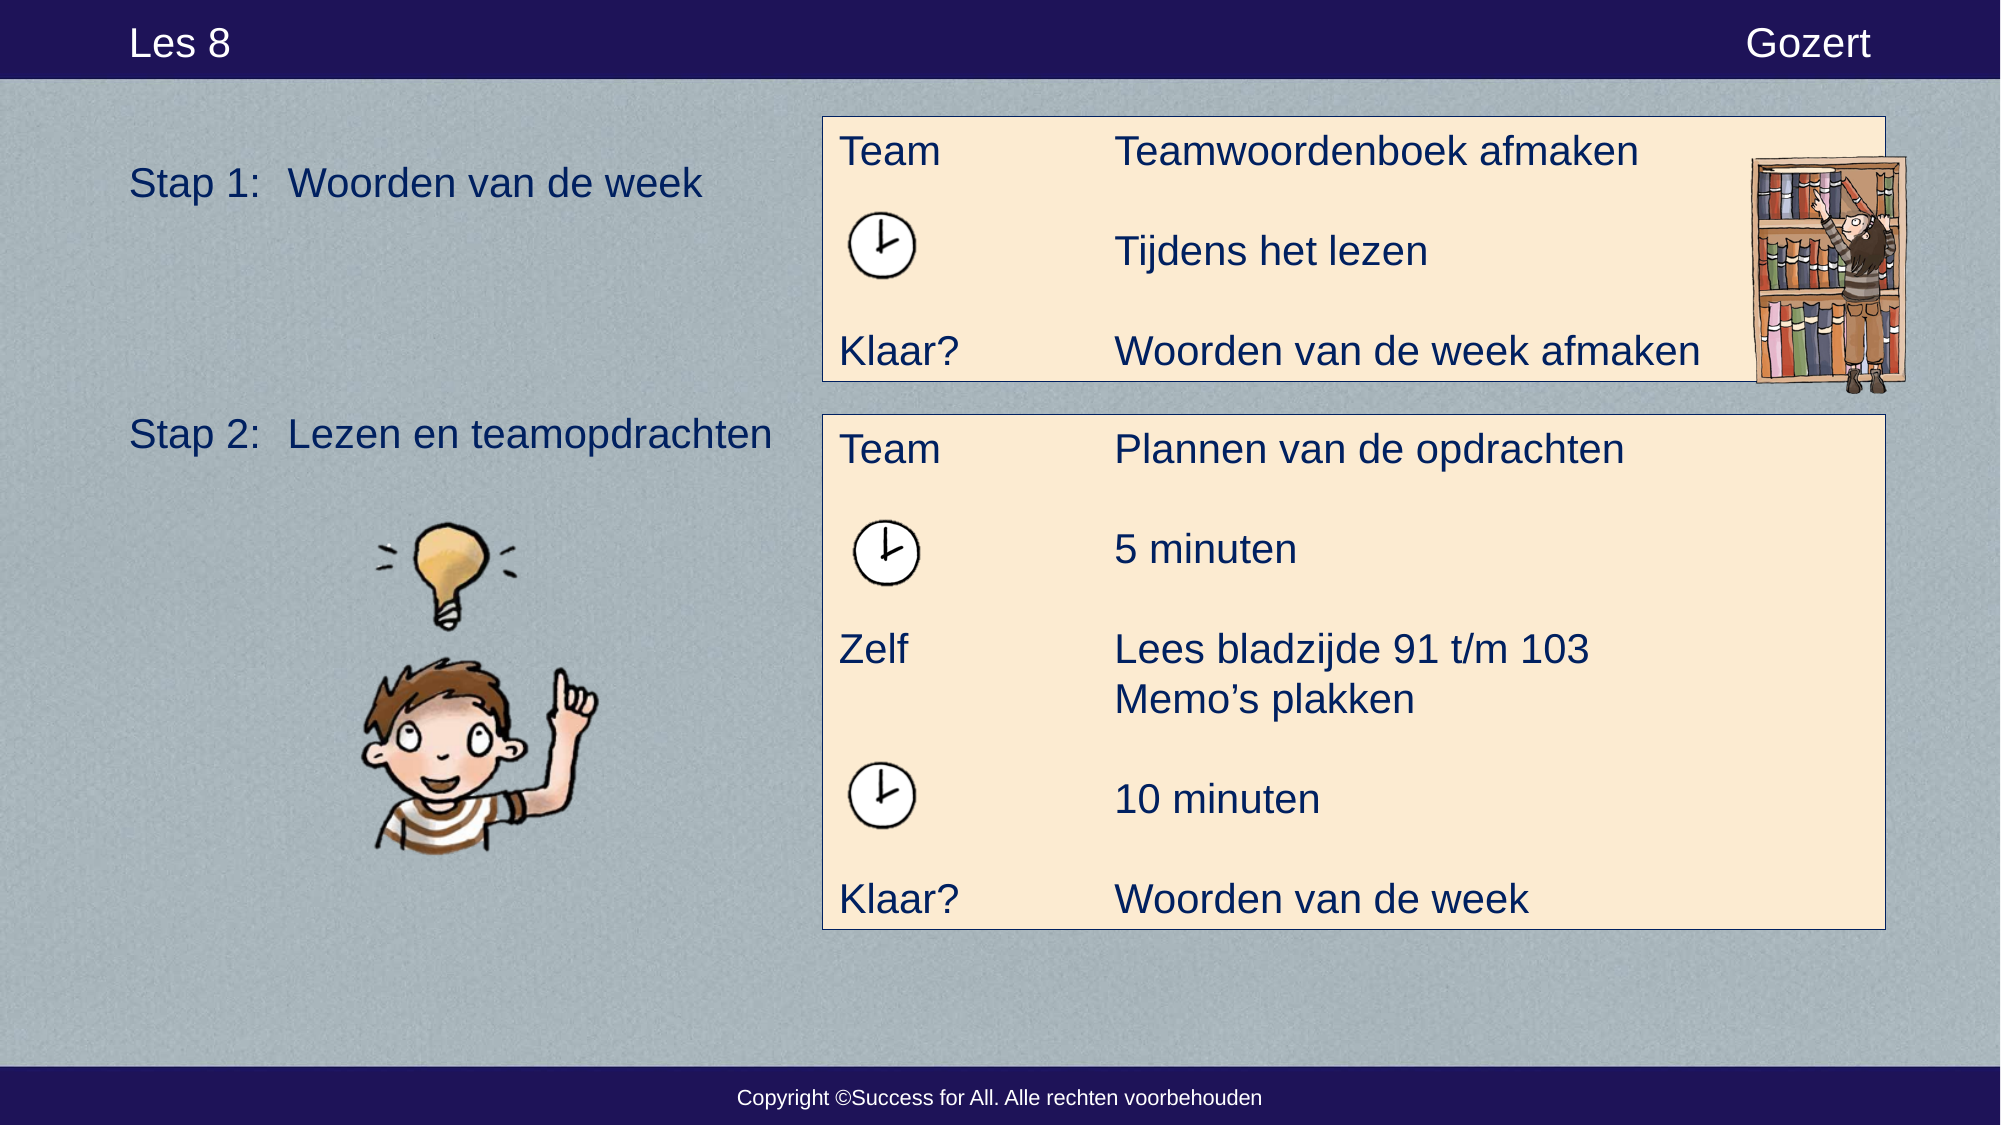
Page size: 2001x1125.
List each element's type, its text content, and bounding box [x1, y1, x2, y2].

text_box Team Teamwoordenboek afmaken Tijdens het lezen Klaar? Woorden van de week afmaken [822, 116, 1886, 382]
text_box Stap 1: Woorden van de week Stap 2: Lezen en teamopdrachten [114, 148, 907, 514]
text_box Les 8 [114, 8, 354, 73]
text_box Gozert [999, 8, 1886, 73]
text_box Copyright ©Success for All. Alle rechten voorbehouden [0, 1076, 2000, 1125]
picture [0, 0, 2001, 1125]
text_box Team Plannen van de opdrachten 5 minuten Zelf Lees bladzijde 91 t/m 103 Memo’s plakken 10 minuten Klaar? Woorden van de week [822, 414, 1886, 930]
